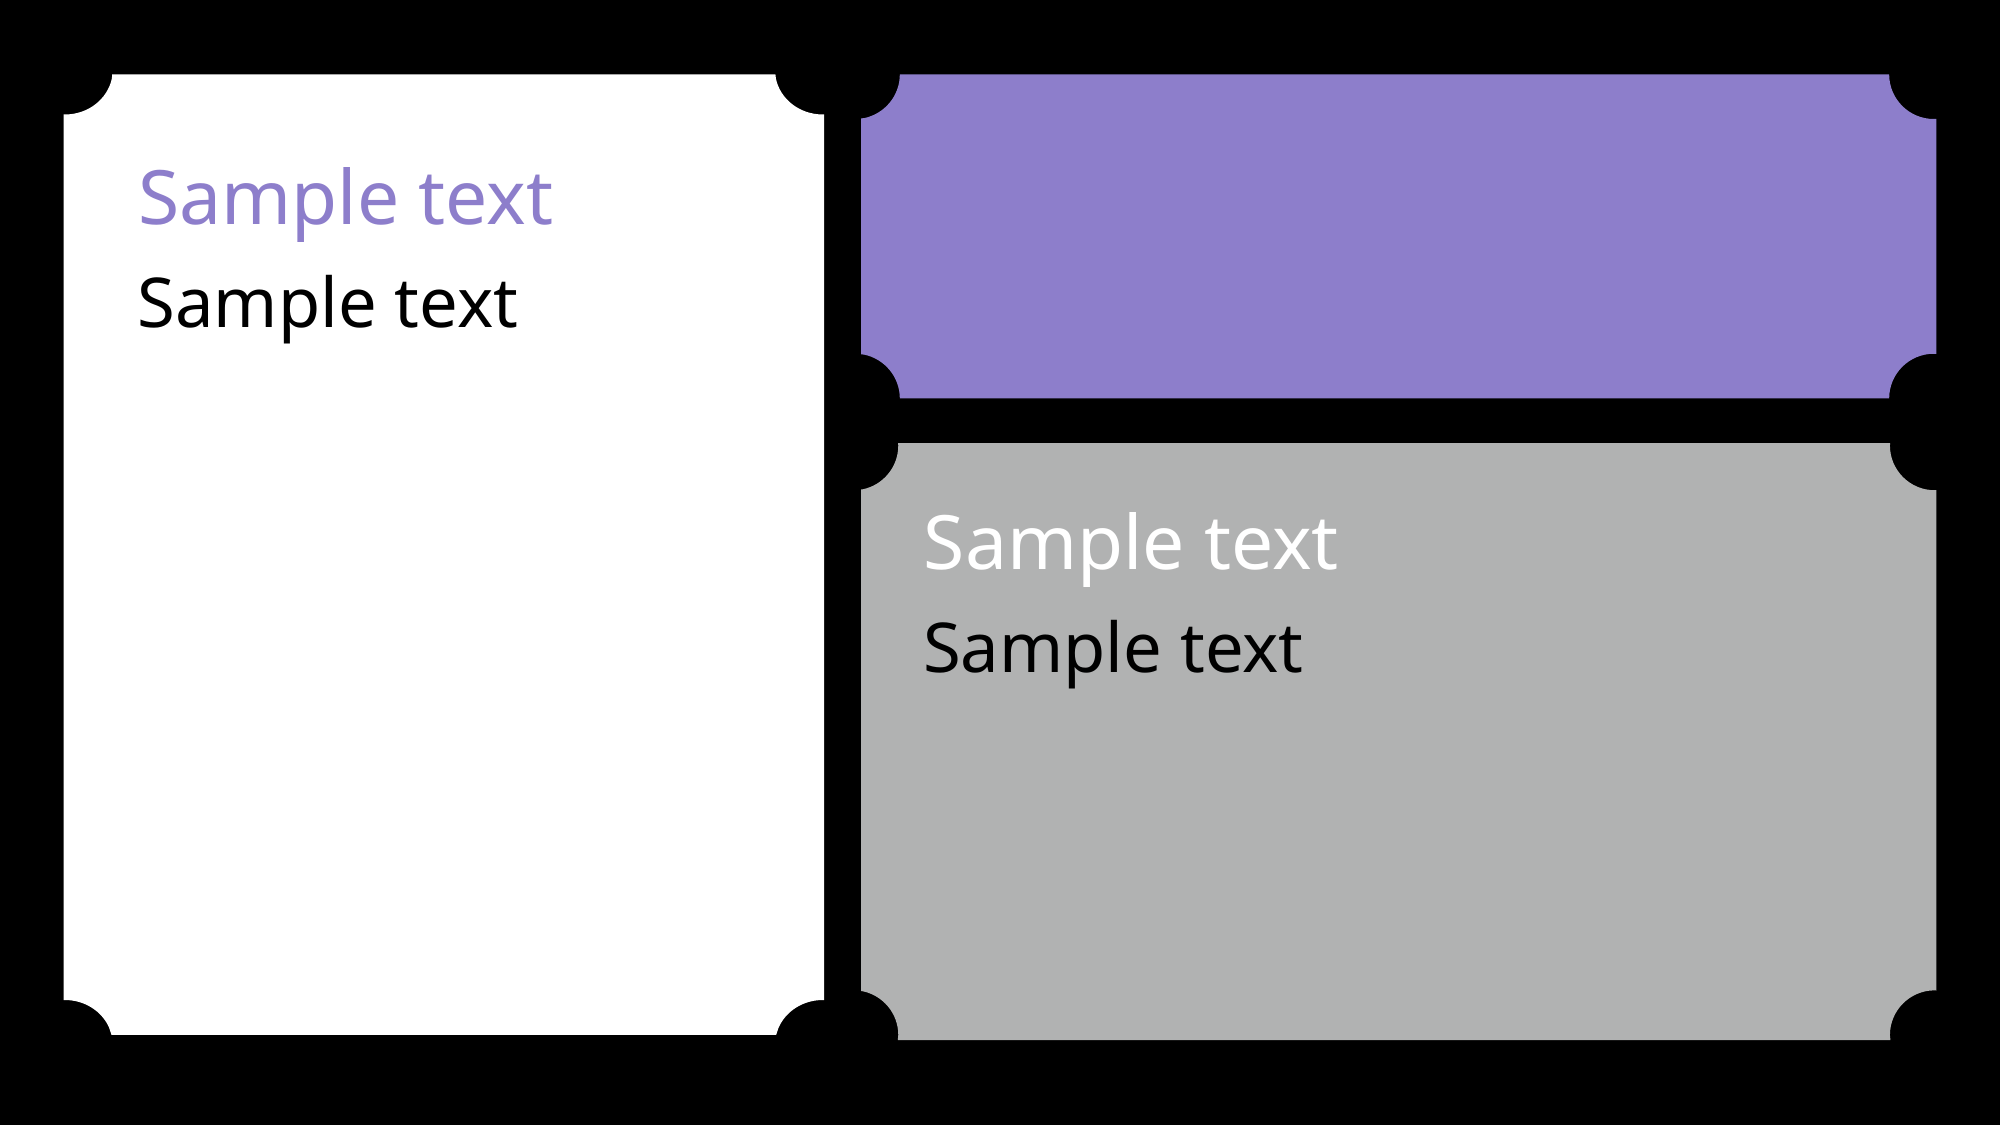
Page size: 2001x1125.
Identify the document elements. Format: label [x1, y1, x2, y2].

text_box [859, 72, 1938, 401]
text_box [63, 73, 825, 1036]
text_box [860, 442, 1937, 1041]
